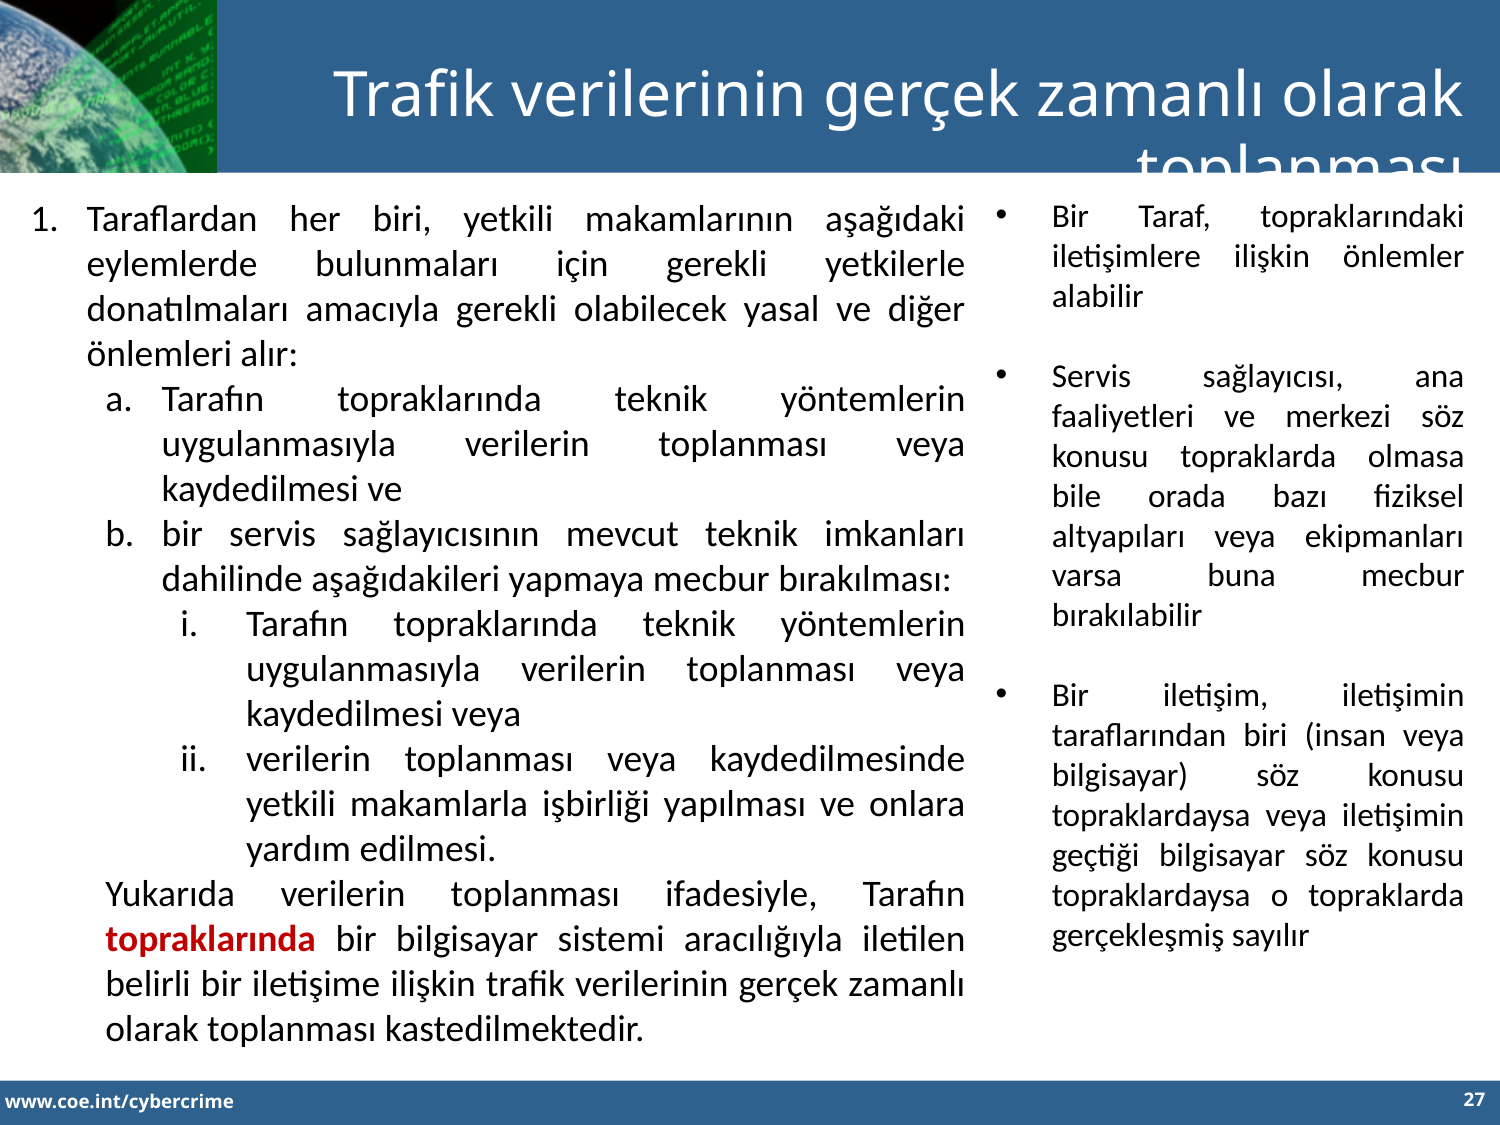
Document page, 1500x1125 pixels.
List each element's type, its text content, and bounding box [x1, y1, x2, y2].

text_box Taraflardan her biri, yetkili makamlarının aşağıdaki eylemlerde bulunmaları için gerekli yetkilerle donatılmaları amacıyla gerekli olabilecek yasal ve diğer önlemleri alır: Tarafın topraklarında teknik yöntemlerin uygulanmasıyla verilerin toplanması veya kaydedilmesi ve bir servis sağlayıcısının mevcut teknik imkanları dahilinde aşağıdakileri yapmaya mecbur bırakılması: Tarafın topraklarında teknik yöntemlerin uygulanmasıyla verilerin toplanması veya kaydedilmesi veya verilerin toplanması veya kaydedilmesinde yetkili makamlarla işbirliği yapılması ve onlara yardım edilmesi. Yukarıda verilerin toplanması ifadesiyle, Tarafın topraklarında bir bilgisayar sistemi aracılığıyla iletilen belirli bir iletişime ilişkin trafik verilerinin gerçek zamanlı olarak toplanması kastedilmektedir. [15, 186, 981, 1057]
text_box Bir Taraf, topraklarındaki iletişimlere ilişkin önlemler alabilir Servis sağlayıcısı, ana faaliyetleri ve merkezi söz konusu topraklarda olmasa bile orada bazı fiziksel altyapıları veya ekipmanları varsa buna mecbur bırakılabilir Bir iletişim, iletişimin taraflarından biri (insan veya bilgisayar) söz konusu topraklardaysa veya iletişimin geçtiği bilgisayar söz konusu topraklardaysa o topraklarda gerçekleşmiş sayılır [980, 186, 1480, 961]
text_box Trafik verilerinin gerçek zamanlı olarak toplanması [227, 46, 1480, 186]
picture [0, 0, 217, 173]
